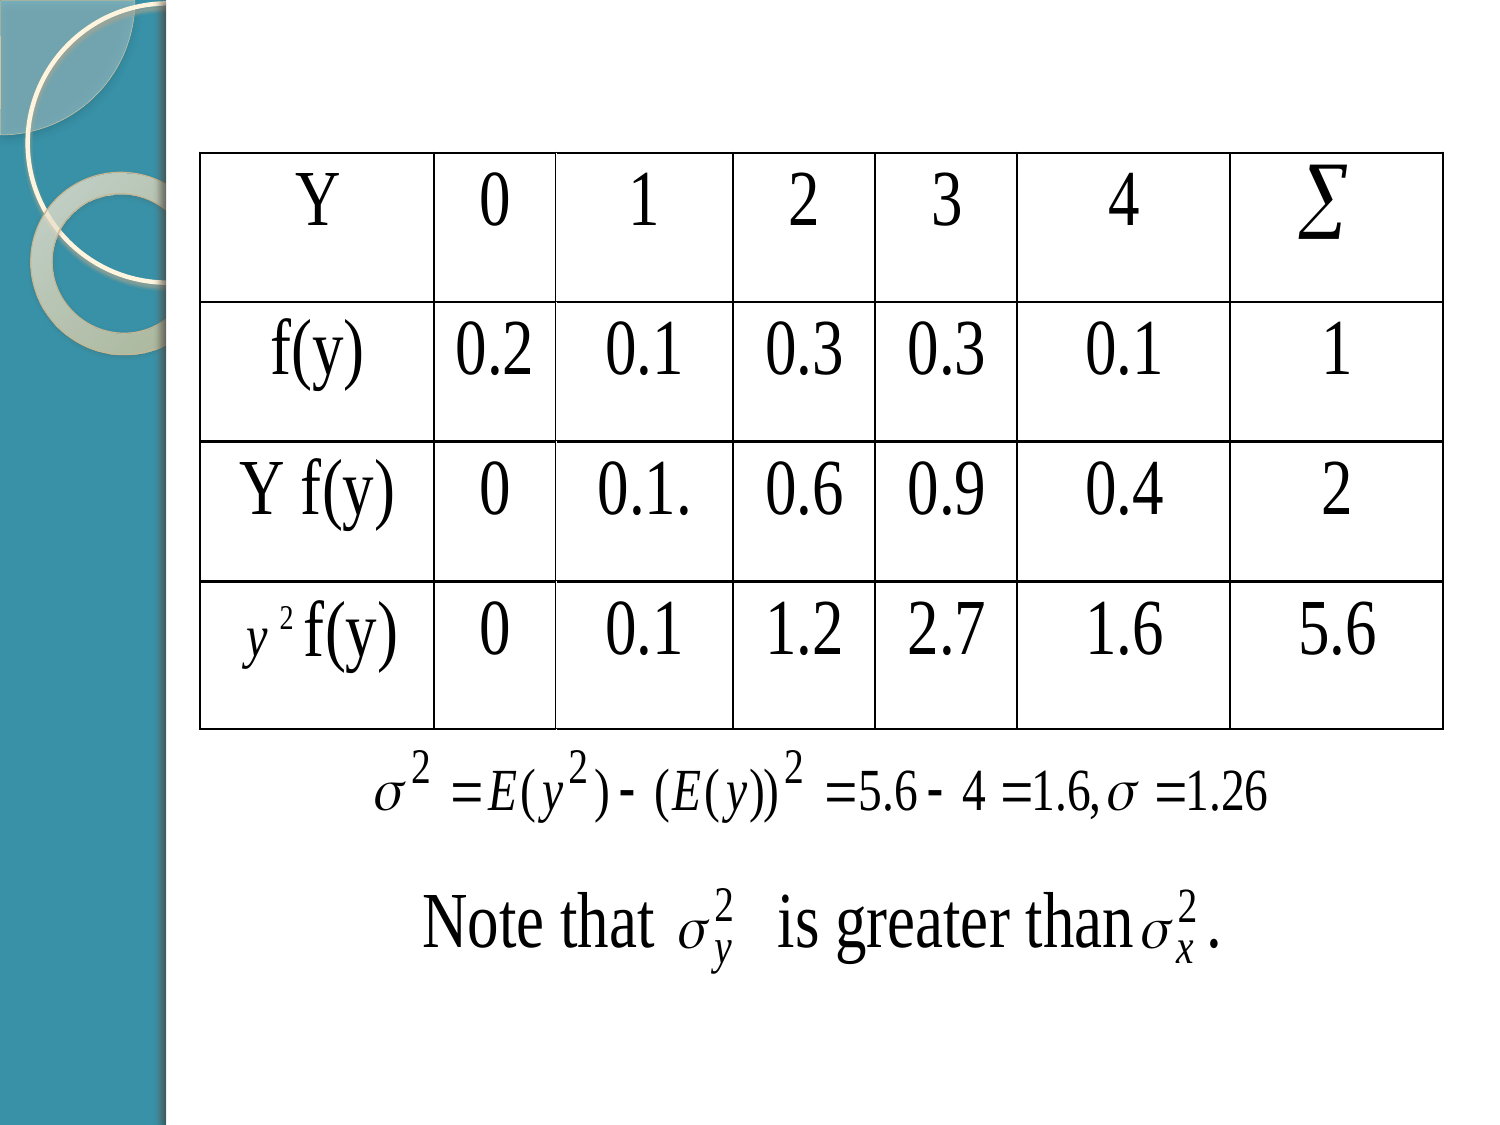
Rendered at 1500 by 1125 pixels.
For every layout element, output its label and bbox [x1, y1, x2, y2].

text_box [0, 151, 1500, 1044]
